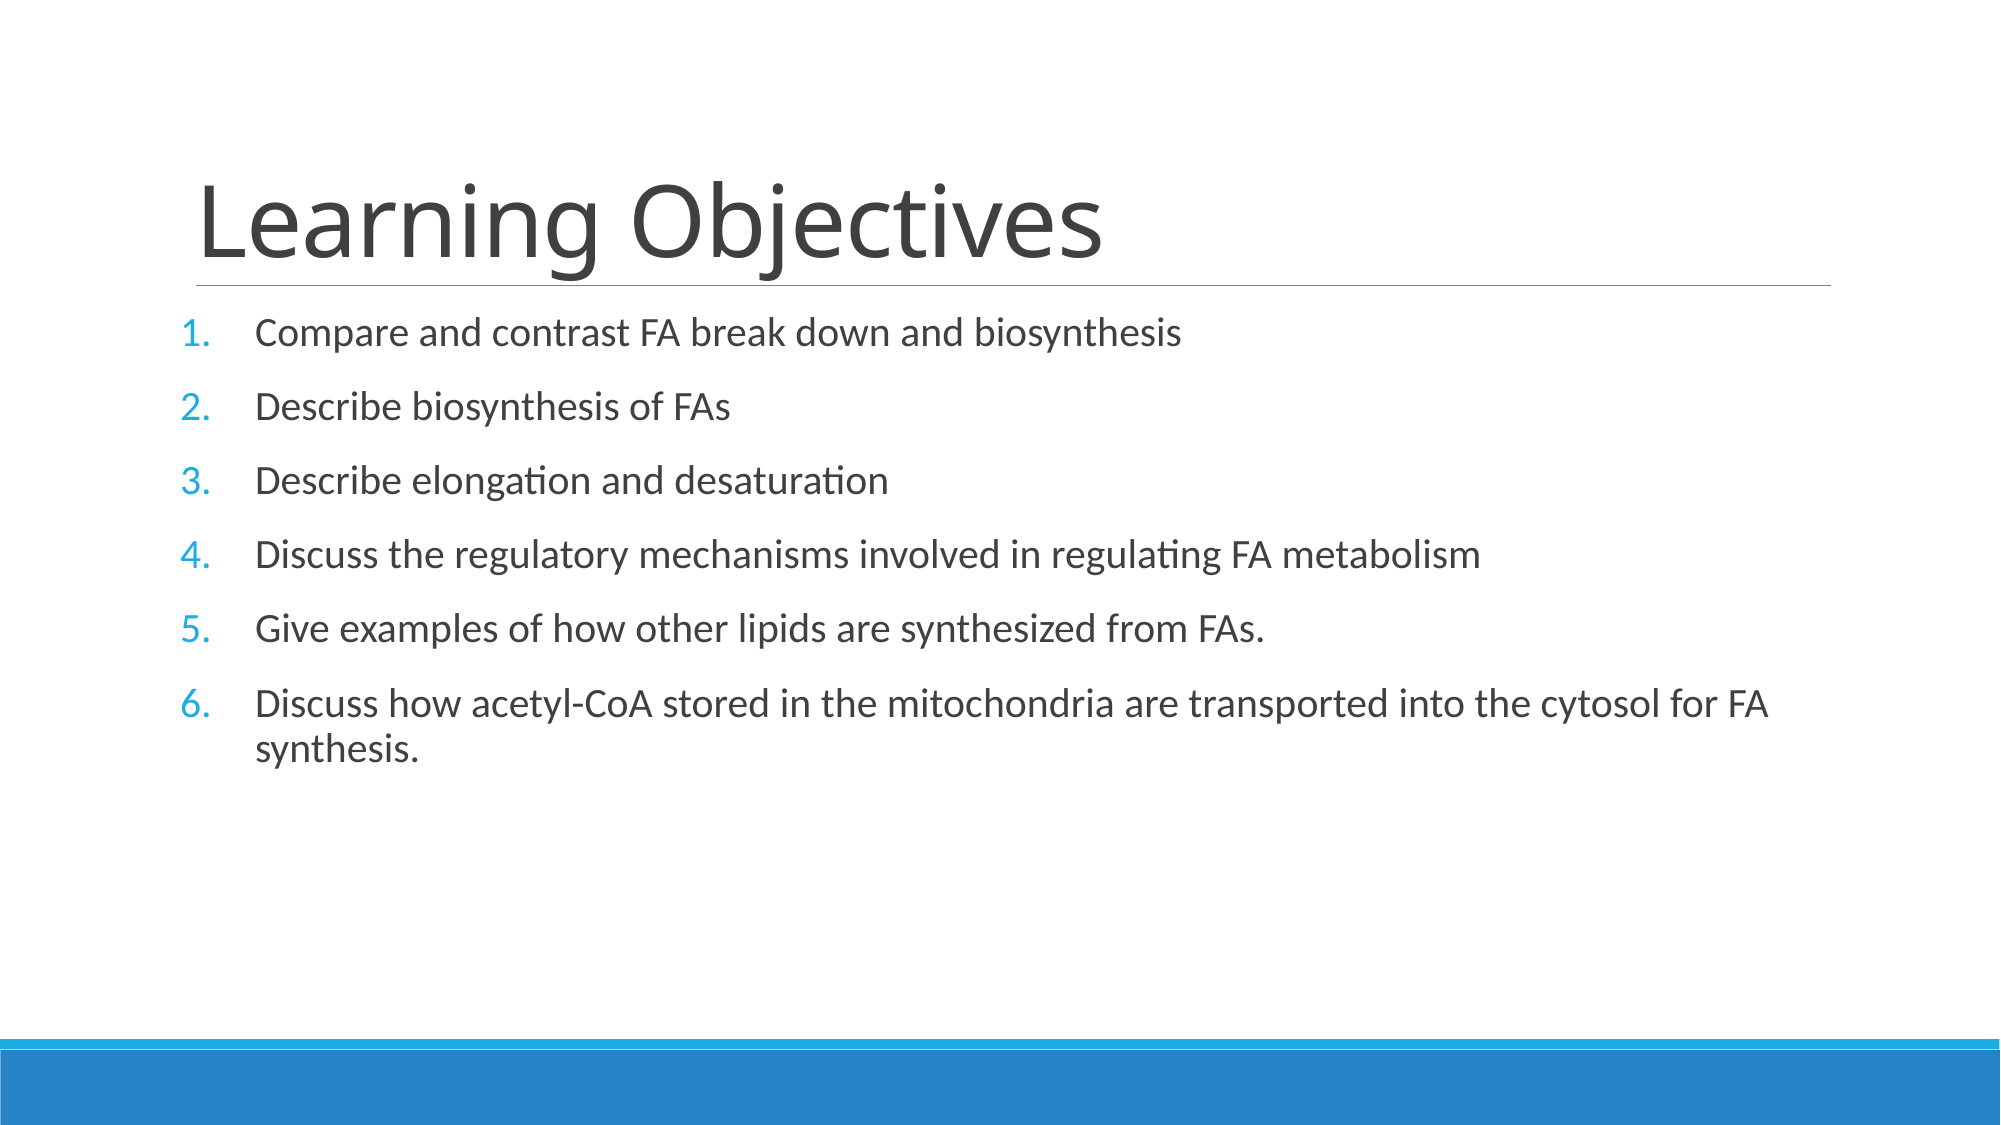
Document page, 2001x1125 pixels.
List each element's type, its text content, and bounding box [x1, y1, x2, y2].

list Compare and contrast FA break down and biosynthesis Describe biosynthesis of FAs Describe elongation and desaturation Discuss the regulatory mechanisms involved in regulating FA metabolism Give examples of how other lipids are synthesized from FAs. Discuss how acetyl-CoA stored in the mitochondria are transported into the cytosol for FA synthesis. [180, 302, 1830, 963]
title Learning Objectives [180, 47, 1830, 285]
